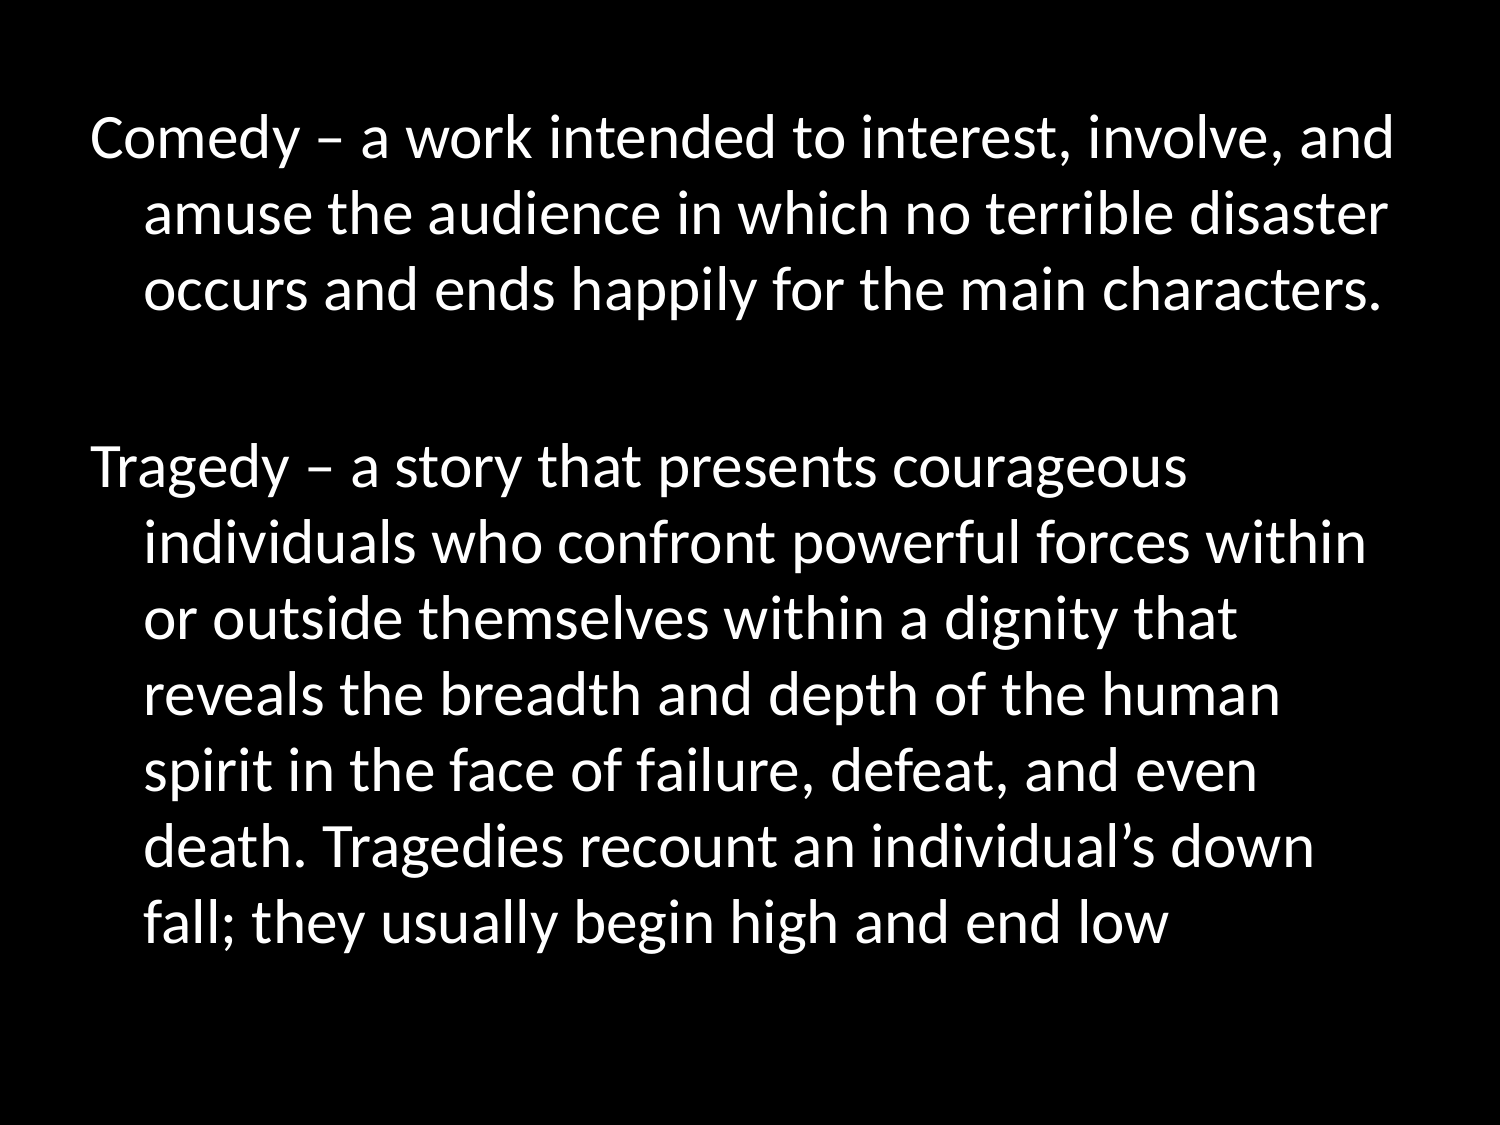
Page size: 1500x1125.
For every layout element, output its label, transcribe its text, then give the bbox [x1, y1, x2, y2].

list Comedy – a work intended to interest, involve, and amuse the audience in which no terrible disaster occurs and ends happily for the main characters. Tragedy – a story that presents courageous individuals who confront powerful forces within or outside themselves within a dignity that reveals the breadth and depth of the human spirit in the face of failure, defeat, and even death. Tragedies recount an individual’s down fall; they usually begin high and end low [75, 87, 1425, 1005]
